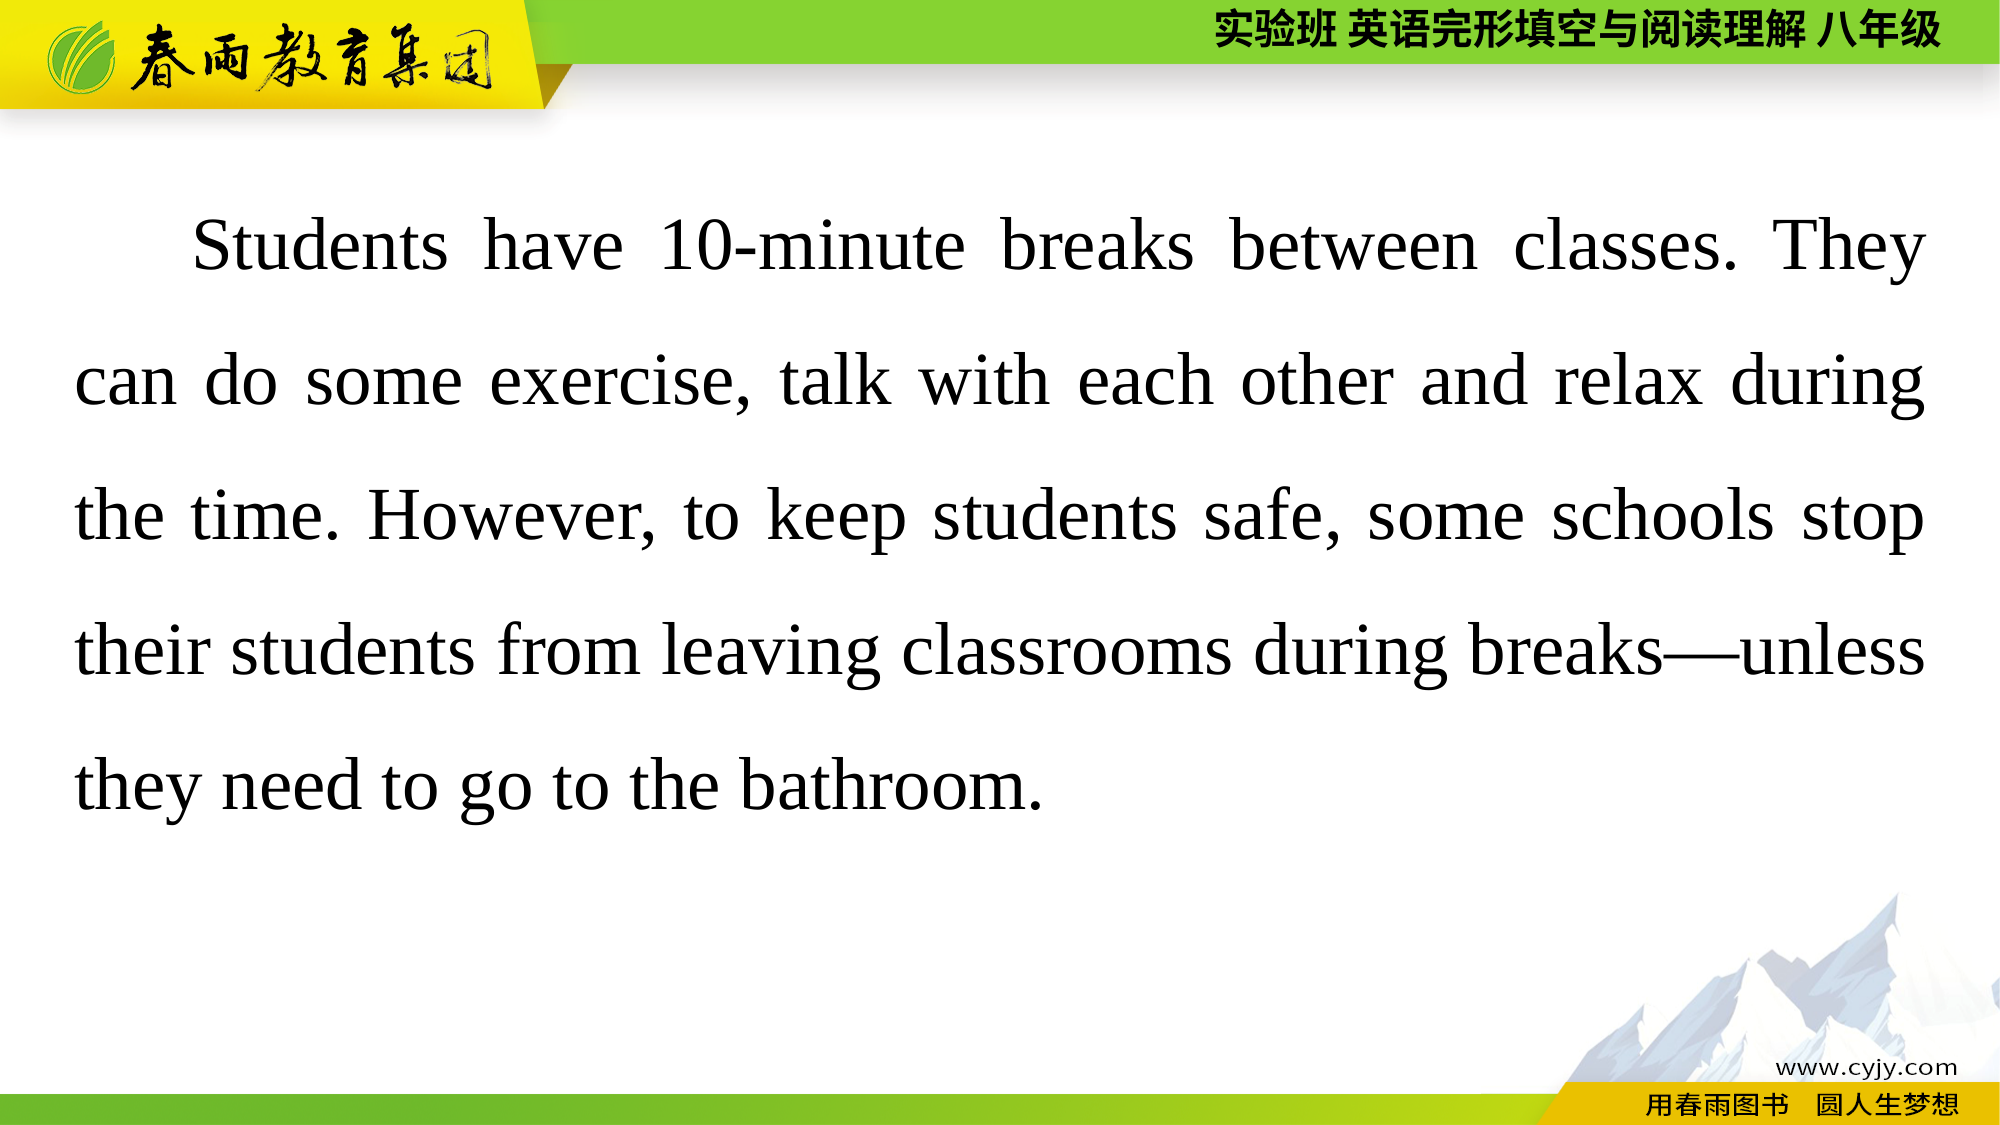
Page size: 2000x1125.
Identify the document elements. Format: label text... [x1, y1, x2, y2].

picture [0, 0, 2000, 1125]
list Students have 10-minute breaks between classes. They can do some exercise, talk with each other and relax during the time. However, to keep students safe, some schools stop their students from leaving classrooms during breaks—unless they need to go to the bathroom. [59, 141, 1944, 823]
